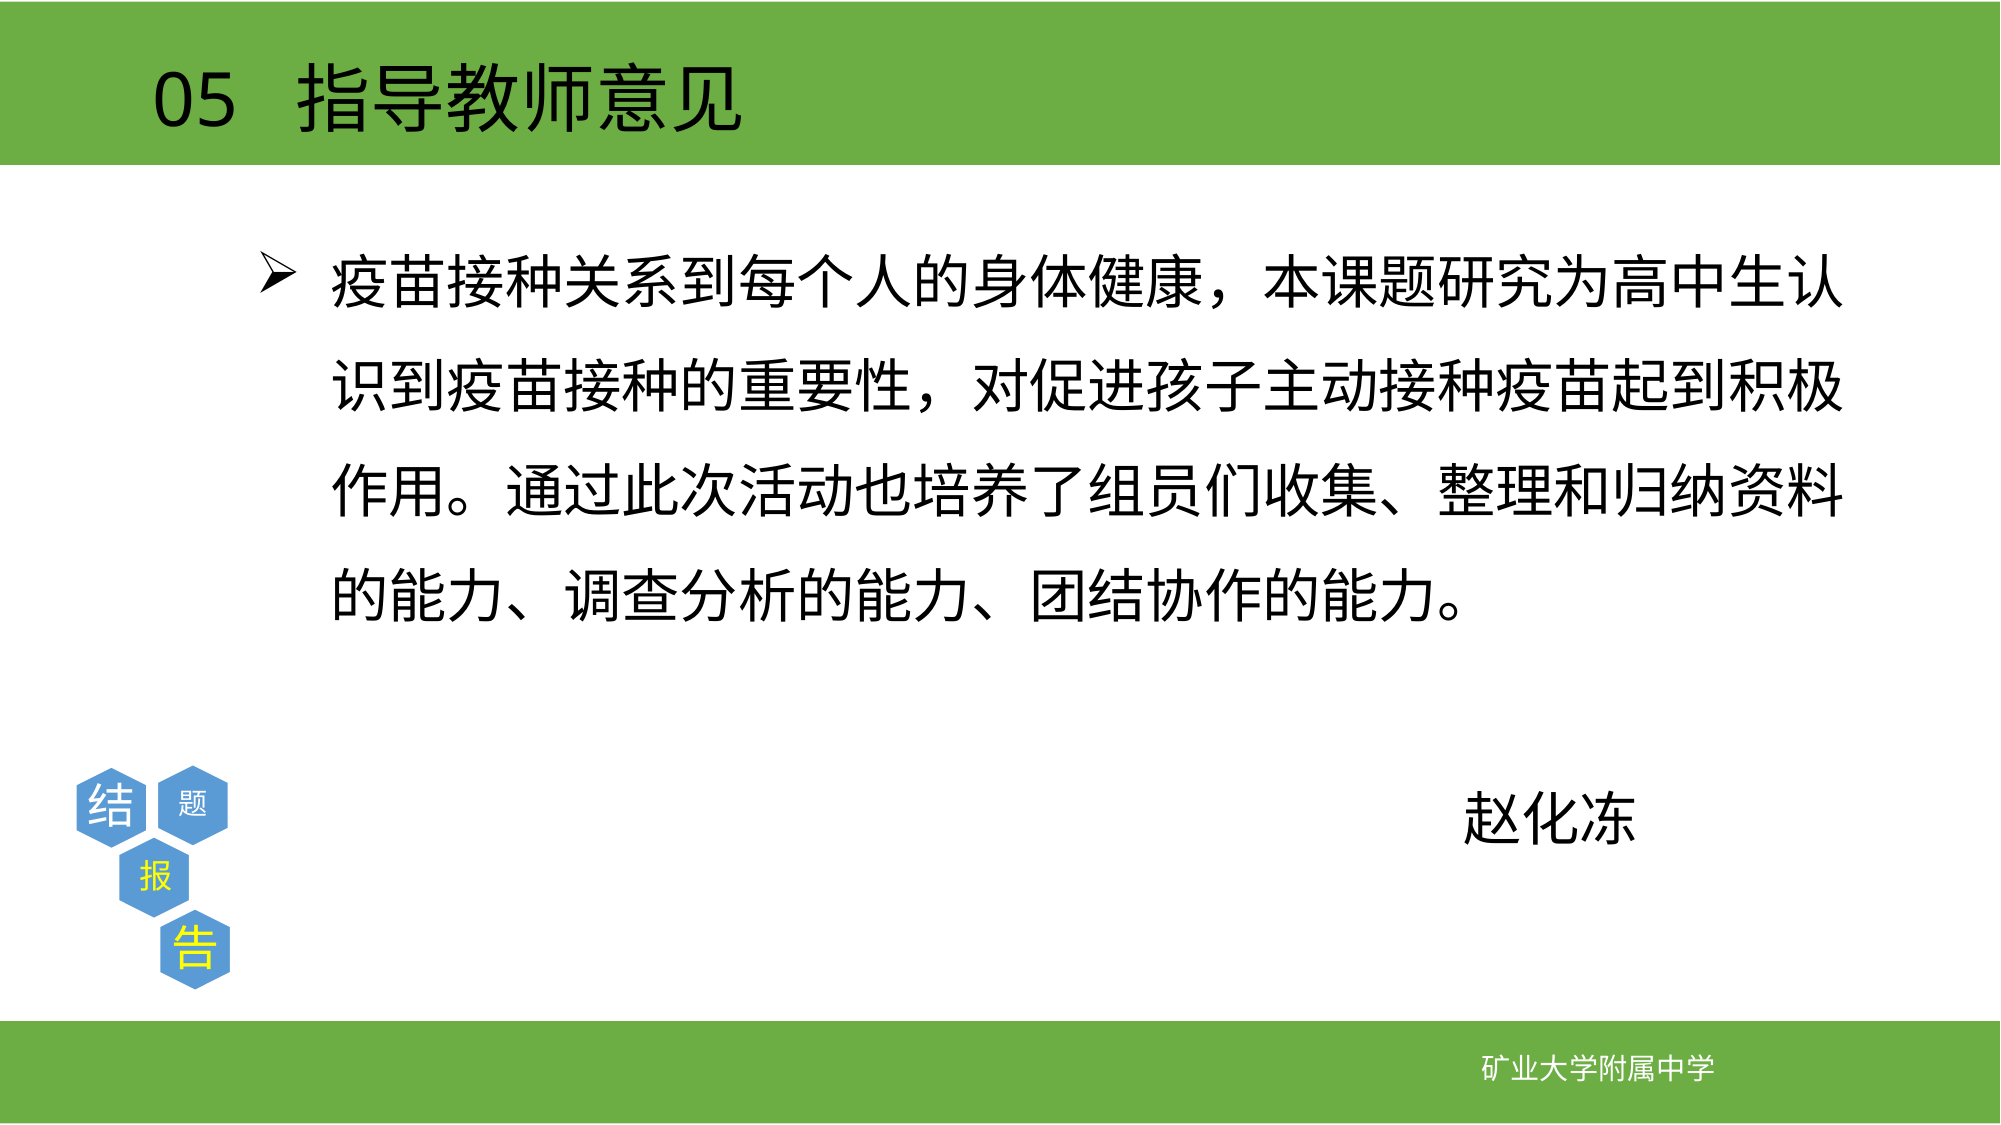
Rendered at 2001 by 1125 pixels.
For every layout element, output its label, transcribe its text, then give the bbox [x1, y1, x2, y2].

list 疫苗接种关系到每个人的身体健康，本课题研究为高中生认识到疫苗接种的重要性，对促进孩子主动接种疫苗起到积极作用。通过此次活动也培养了组员们收集、整理和归纳资料的能力、调查分析的能力、团结协作的能力。 [240, 202, 1863, 1014]
text_box 赵化冻 [1448, 774, 1789, 860]
title 05 指导教师意见 [137, 50, 1863, 154]
